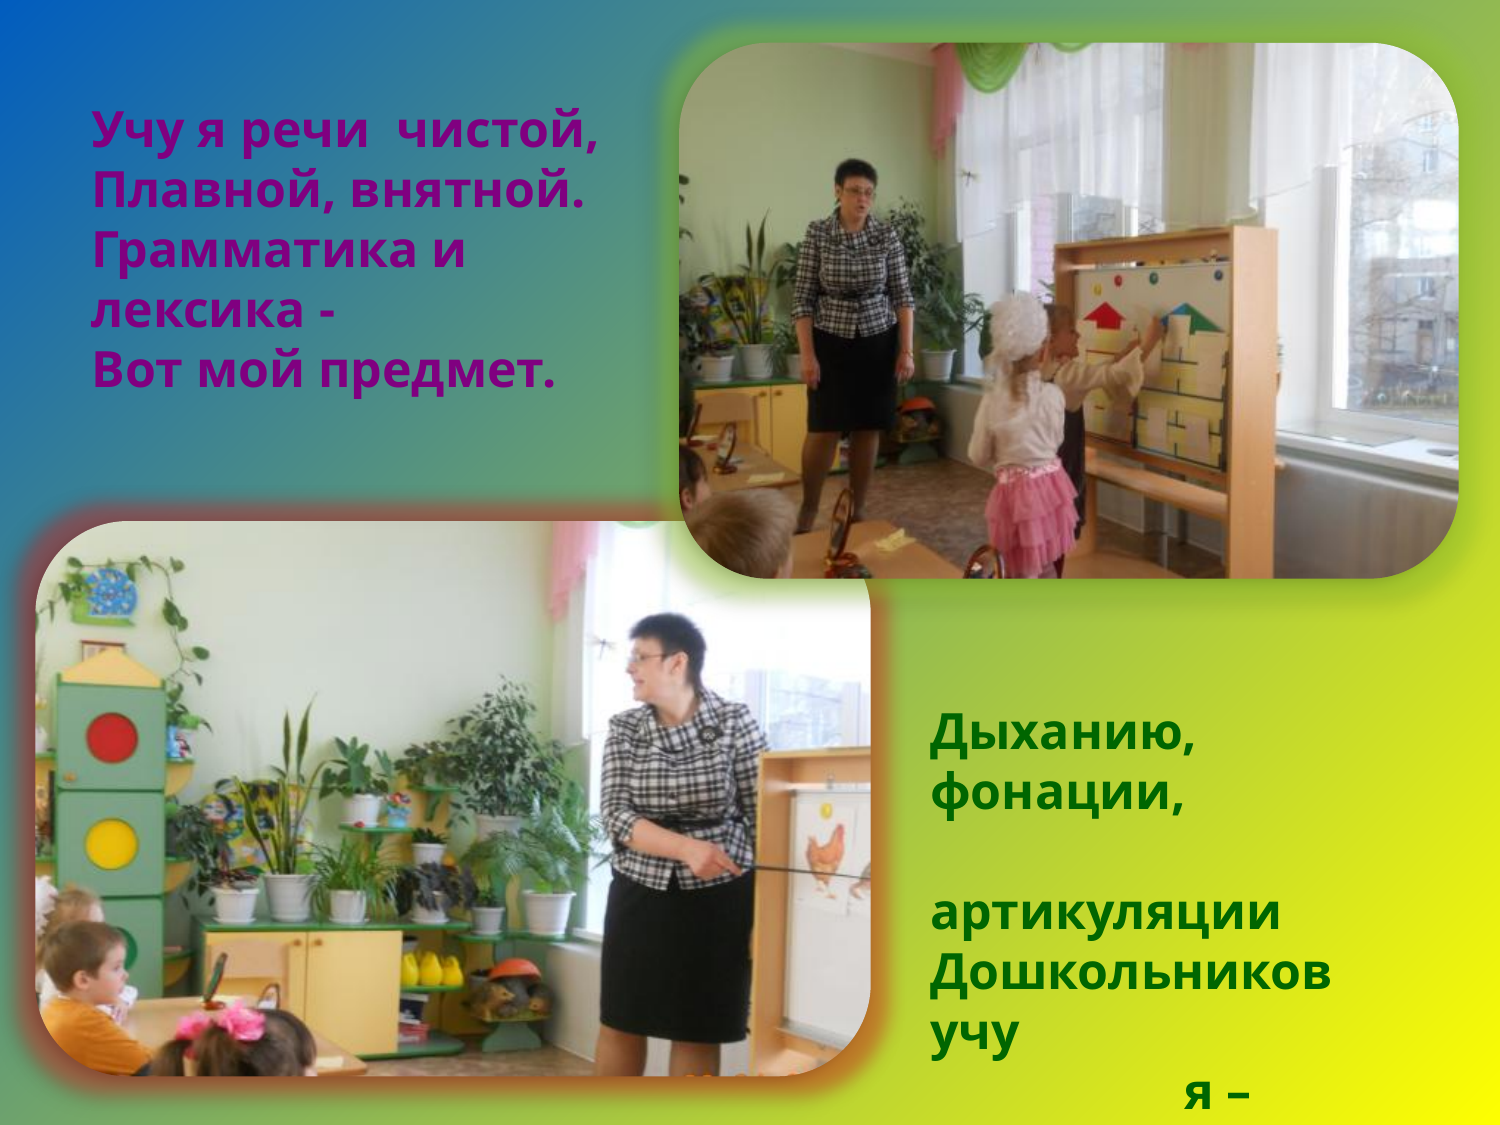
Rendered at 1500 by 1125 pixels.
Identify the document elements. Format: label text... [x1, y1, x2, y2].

text_box Дыханию, фонации, артикуляции Дошкольников учу я – логопед! [915, 692, 1412, 1125]
text_box Учу я речи чистой, Плавной, внятной. Грамматика и лексика - Вот мой предмет. [76, 89, 644, 405]
picture [678, 42, 1460, 580]
picture [34, 520, 872, 1077]
